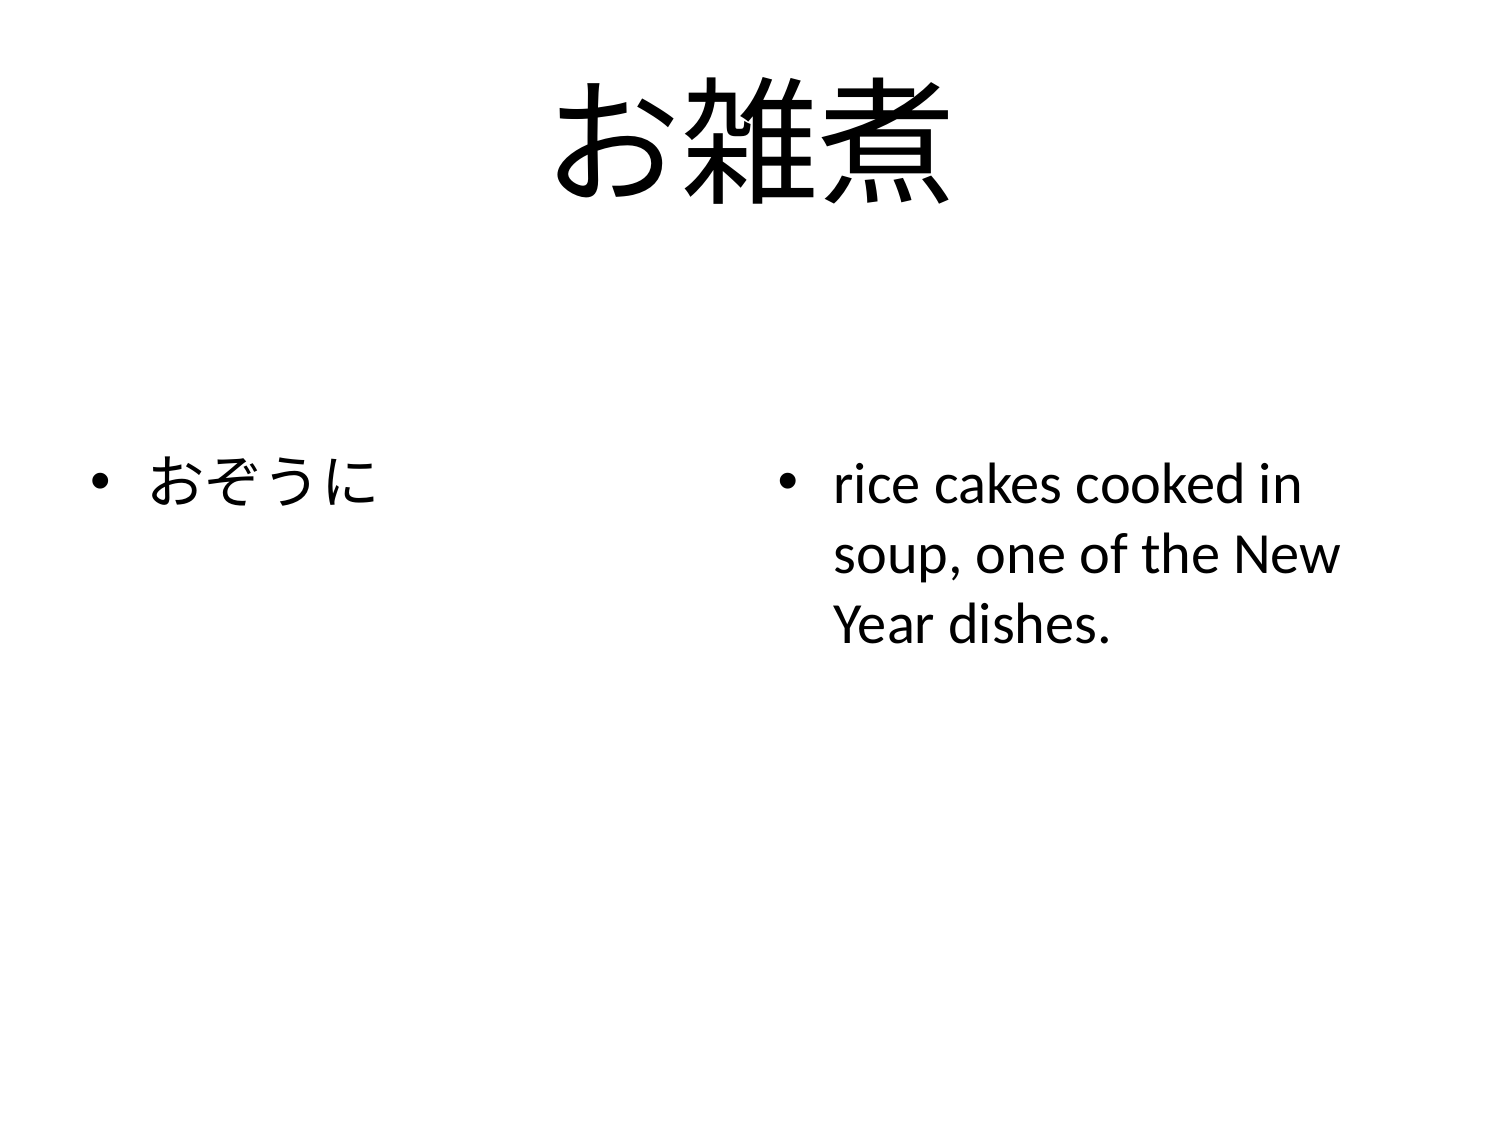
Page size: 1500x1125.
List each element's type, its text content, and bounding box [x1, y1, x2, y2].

list おぞうに [74, 437, 738, 1006]
list rice cakes cooked in soup, one of the New Year dishes. [762, 437, 1426, 1006]
title お雑煮 [74, 44, 1426, 233]
